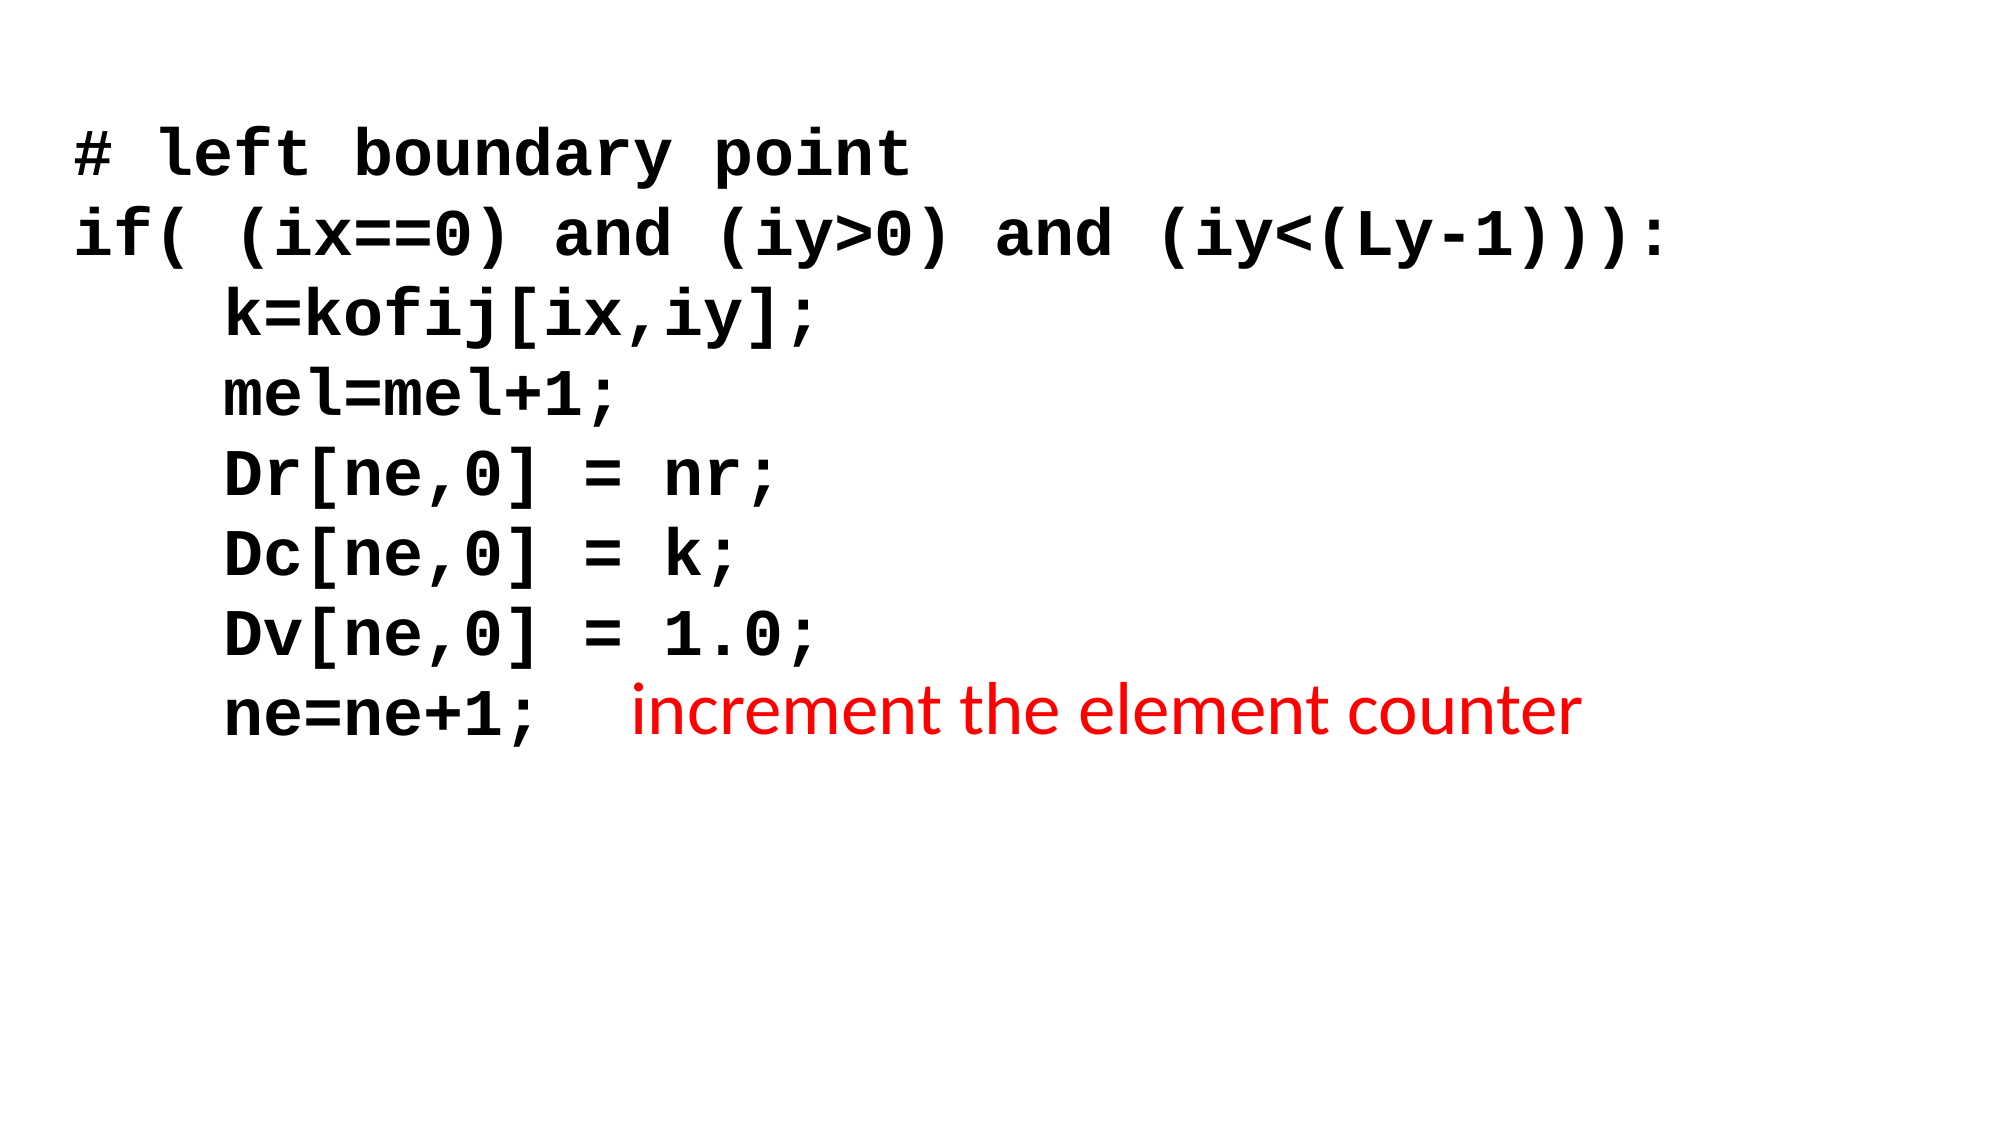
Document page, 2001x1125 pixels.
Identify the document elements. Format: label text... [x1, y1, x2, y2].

text_box # left boundary point if( (ix==0) and (iy>0) and (iy<(Ly-1))): k=kofij[ix,iy]; mel=mel+1; Dr[ne,0] = nr; Dc[ne,0] = k; Dv[ne,0] = 1.0; ne=ne+1; [59, 101, 2000, 836]
text_box increment the element counter [616, 652, 1664, 757]
